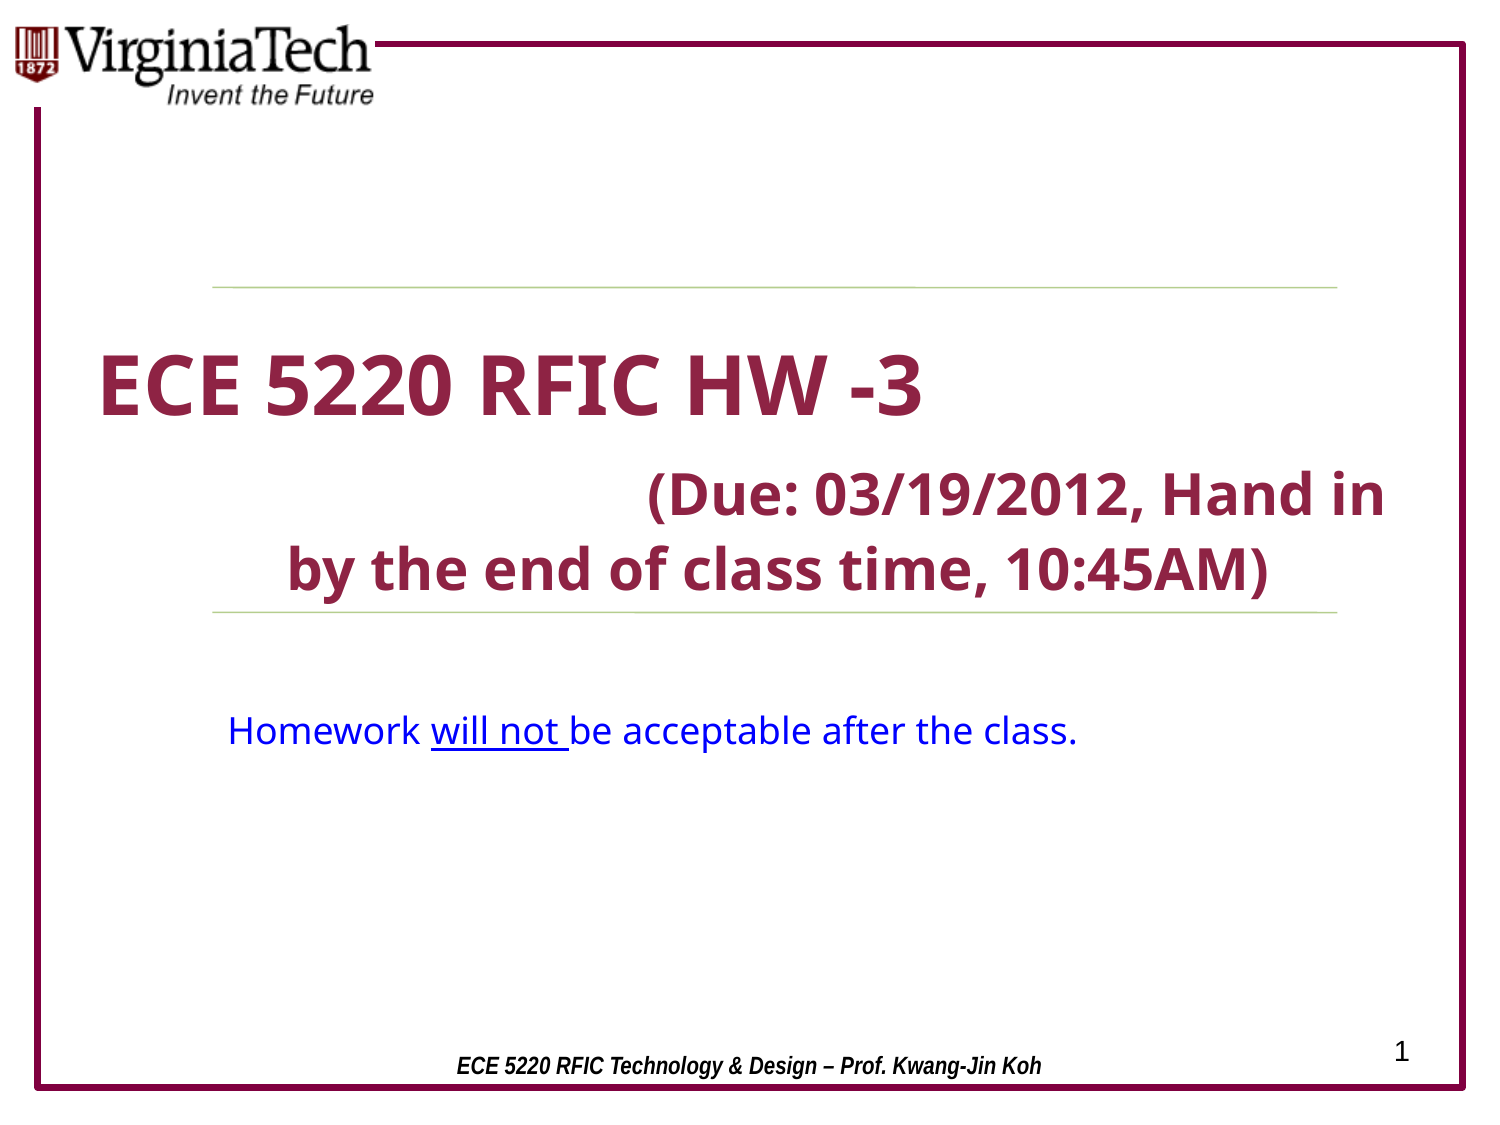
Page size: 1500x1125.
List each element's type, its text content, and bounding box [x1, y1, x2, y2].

text_box Homework will not be acceptable after the class. [212, 699, 1375, 760]
picture [15, 24, 375, 107]
slide_number 1 [1074, 1024, 1425, 1103]
list ECE 5220 RFIC HW -3 (Due: 03/19/2012, Hand in by the end of class time, 10:45AM) [75, 324, 1425, 600]
